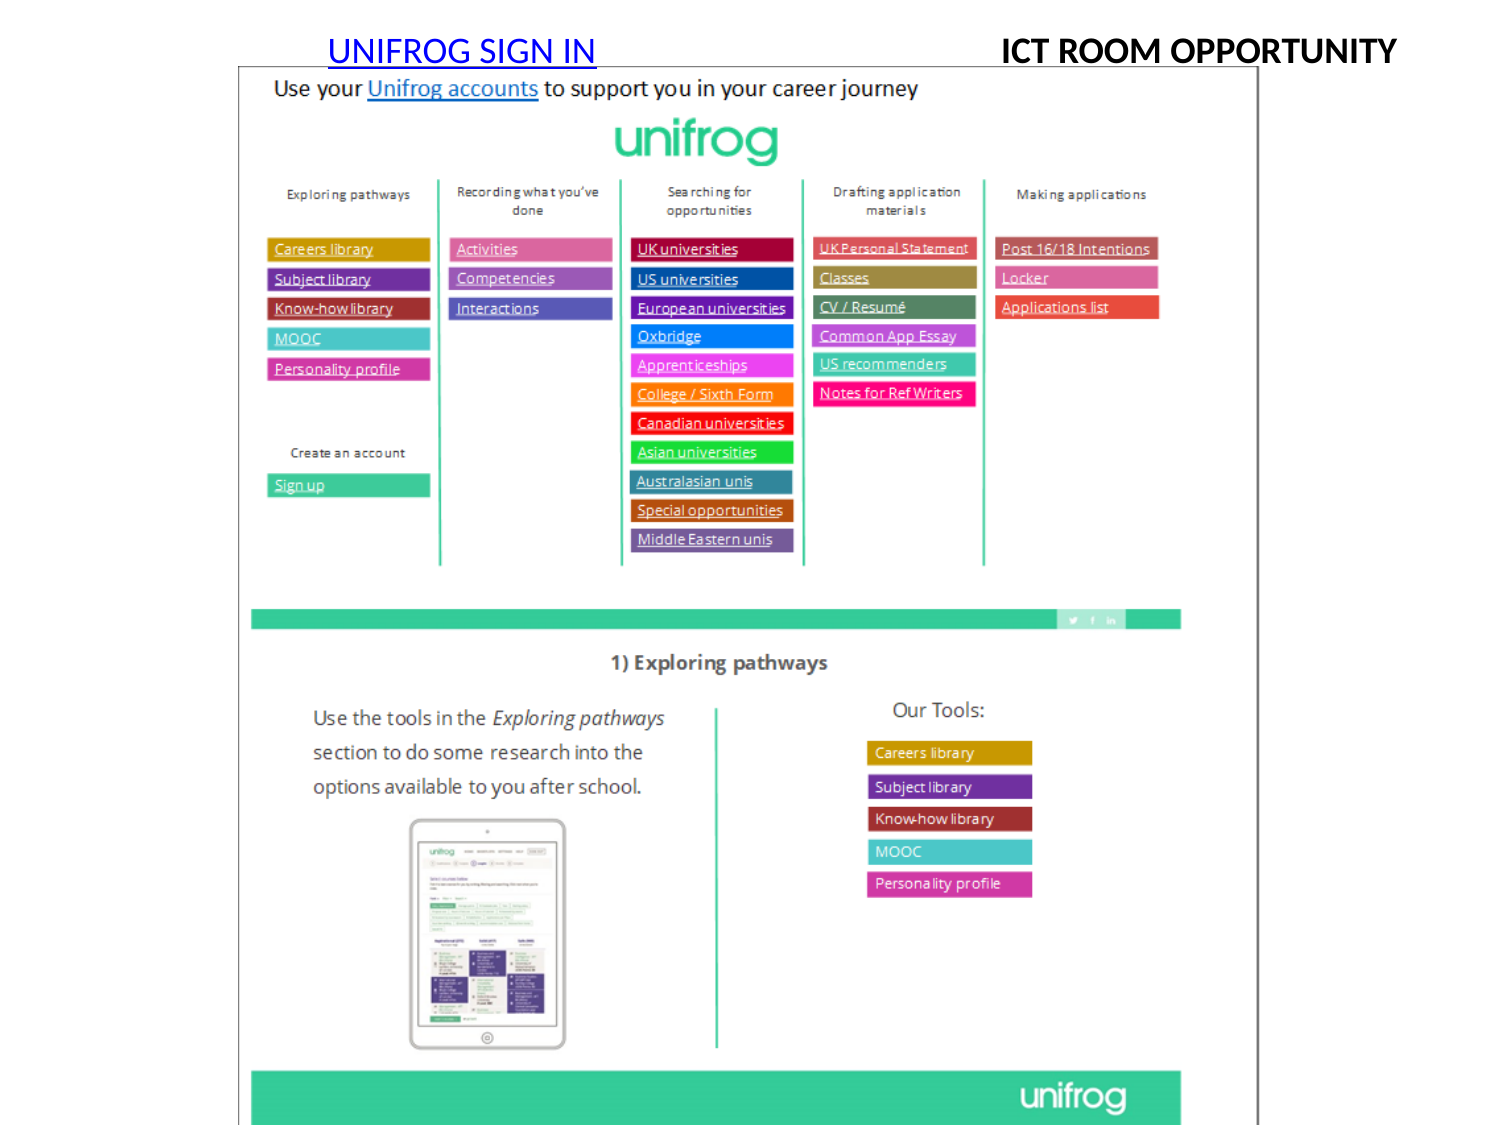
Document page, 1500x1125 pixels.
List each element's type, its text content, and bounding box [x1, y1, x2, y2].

text_box UNIFROG SIGN IN [312, 19, 963, 64]
picture [238, 66, 1262, 1125]
text_box ICT ROOM OPPORTUNITY [986, 19, 1459, 79]
